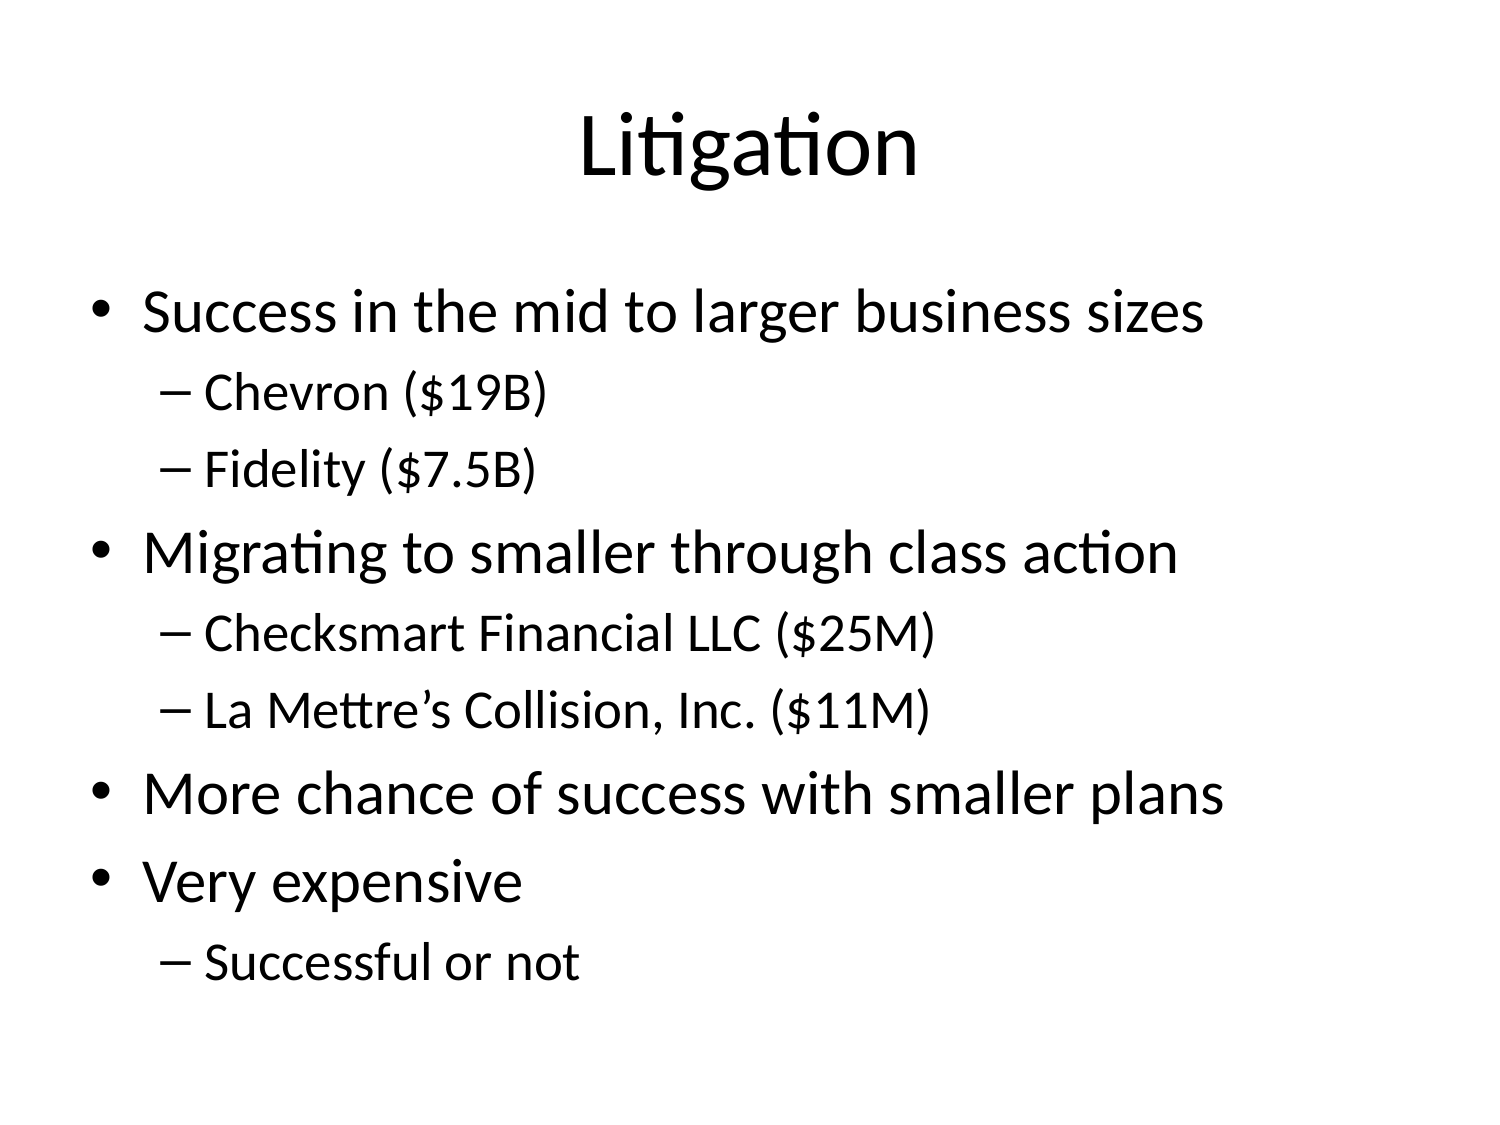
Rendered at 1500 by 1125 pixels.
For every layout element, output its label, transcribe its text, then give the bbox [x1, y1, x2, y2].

list Success in the mid to larger business sizes Chevron ($19B) Fidelity ($7.5B) Migrating to smaller through class action Checksmart Financial LLC ($25M) La Mettre’s Collision, Inc. ($11M) More chance of success with smaller plans Very expensive Successful or not [75, 262, 1425, 1005]
title Litigation [75, 45, 1425, 233]
